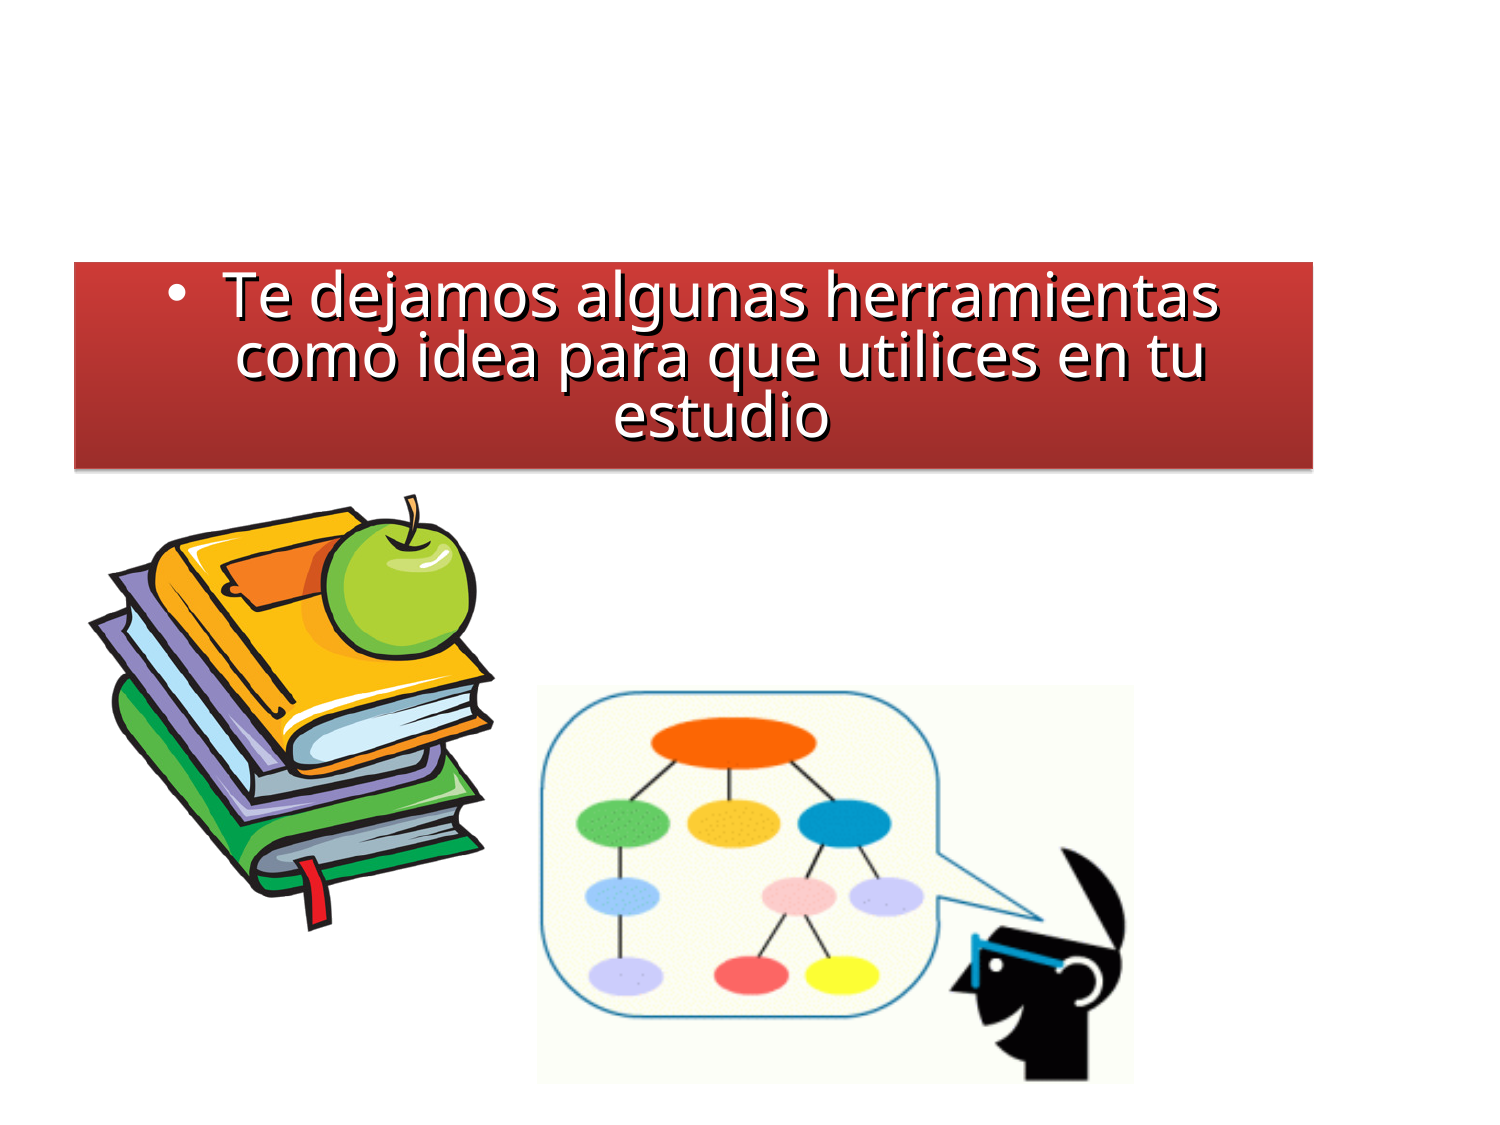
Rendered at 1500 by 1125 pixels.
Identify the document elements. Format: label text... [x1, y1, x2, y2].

text_box Te dejamos algunas herramientas como idea para que utilices en tu estudio [74, 262, 1313, 469]
picture [64, 491, 1134, 1084]
